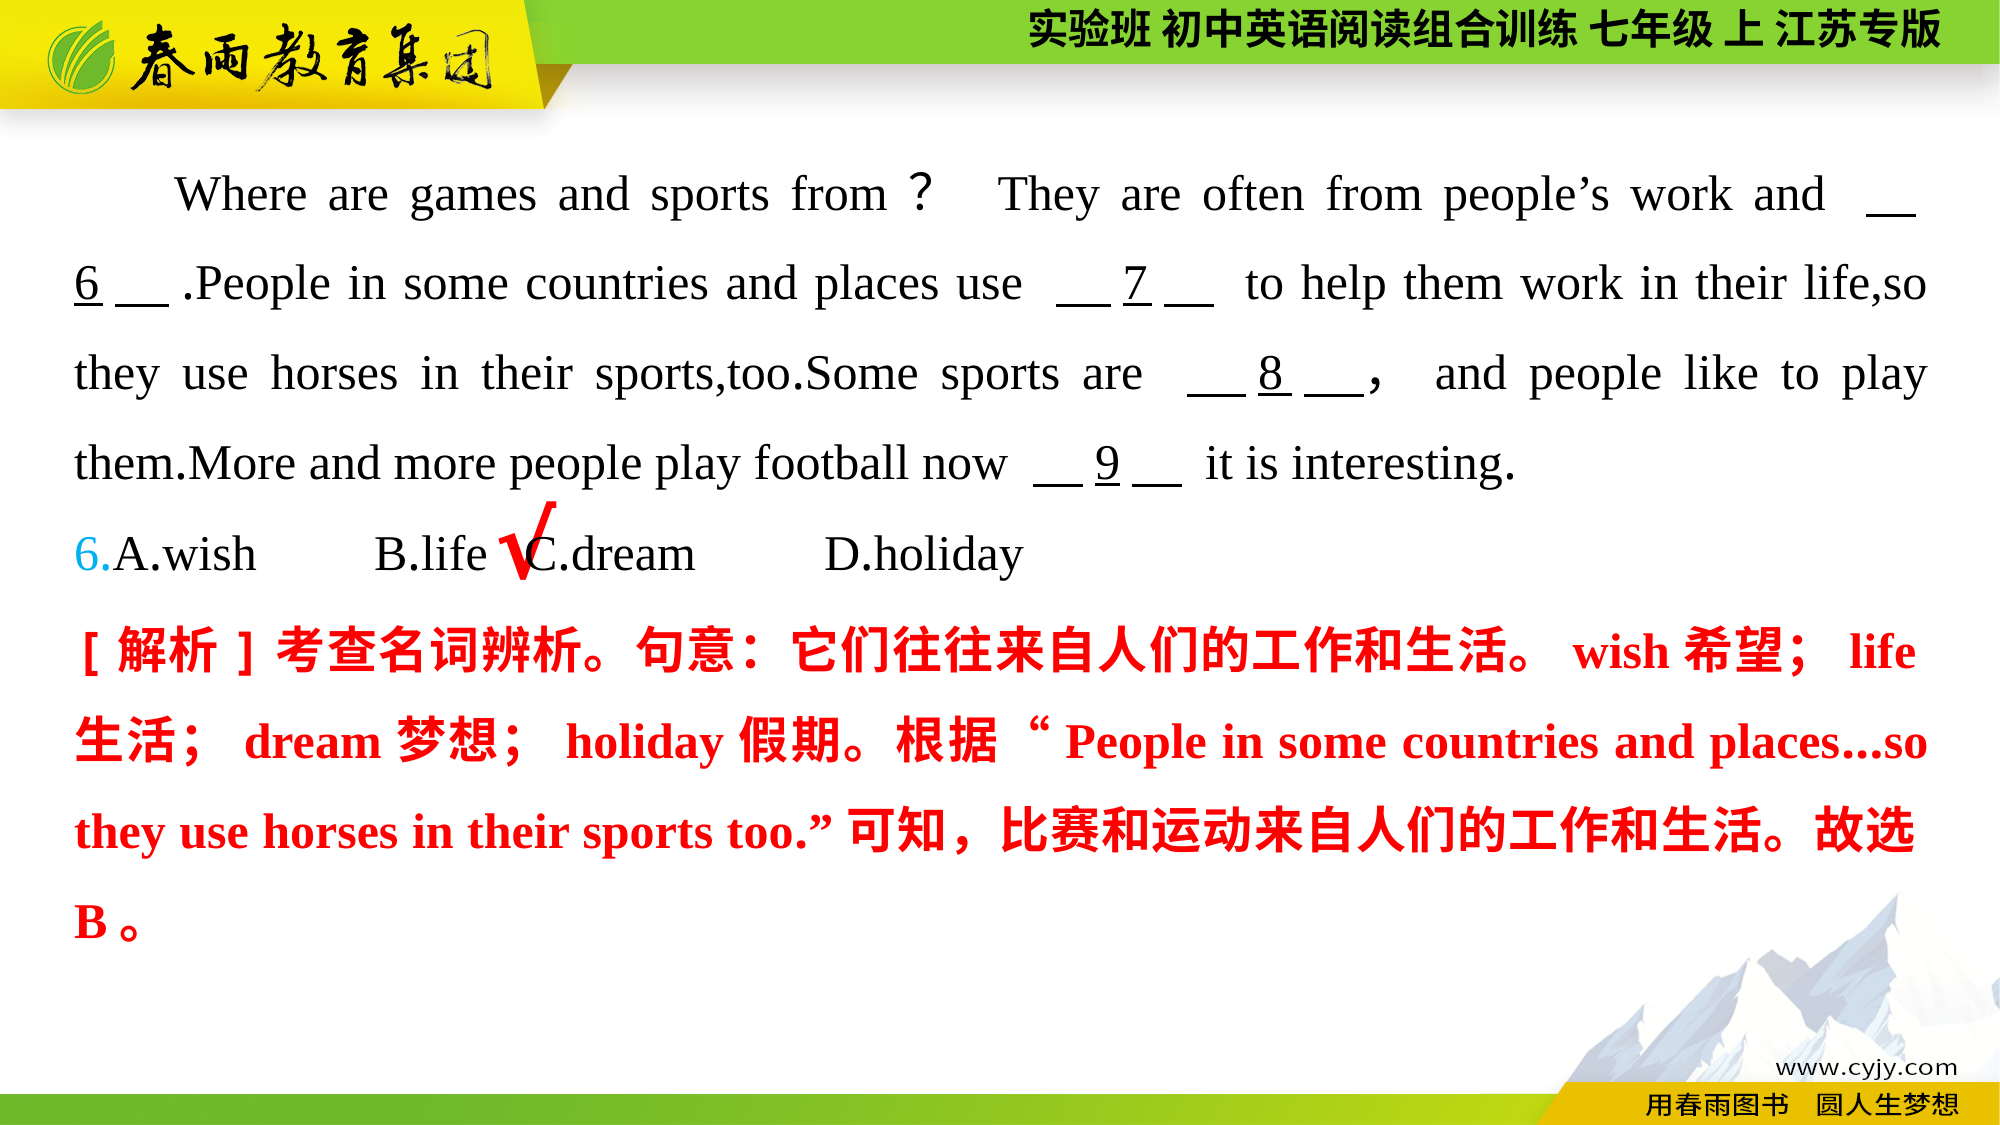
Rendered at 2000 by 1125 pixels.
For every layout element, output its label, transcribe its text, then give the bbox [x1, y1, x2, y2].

text_box [解析]考查名词辨析。句意：它们往往来自人们的工作和生活。wish希望；life生活；dream梦想；holiday假期。根据“People in some countries and places...so they use horses in their sports too.”可知，比赛和运动来自人们的工作和生活。故选B。 [59, 581, 1944, 957]
list Where are games and sports from？ They are often from people’s work and 6 .People in some countries and places use 7 to help them work in their life,so they use horses in their sports,too.Some sports are 8 ，and people like to play them.More and more people play football now 9 it is interesting. 6.A.wish B.life C.dream D.holiday [59, 122, 1944, 581]
picture [0, 0, 2000, 1125]
